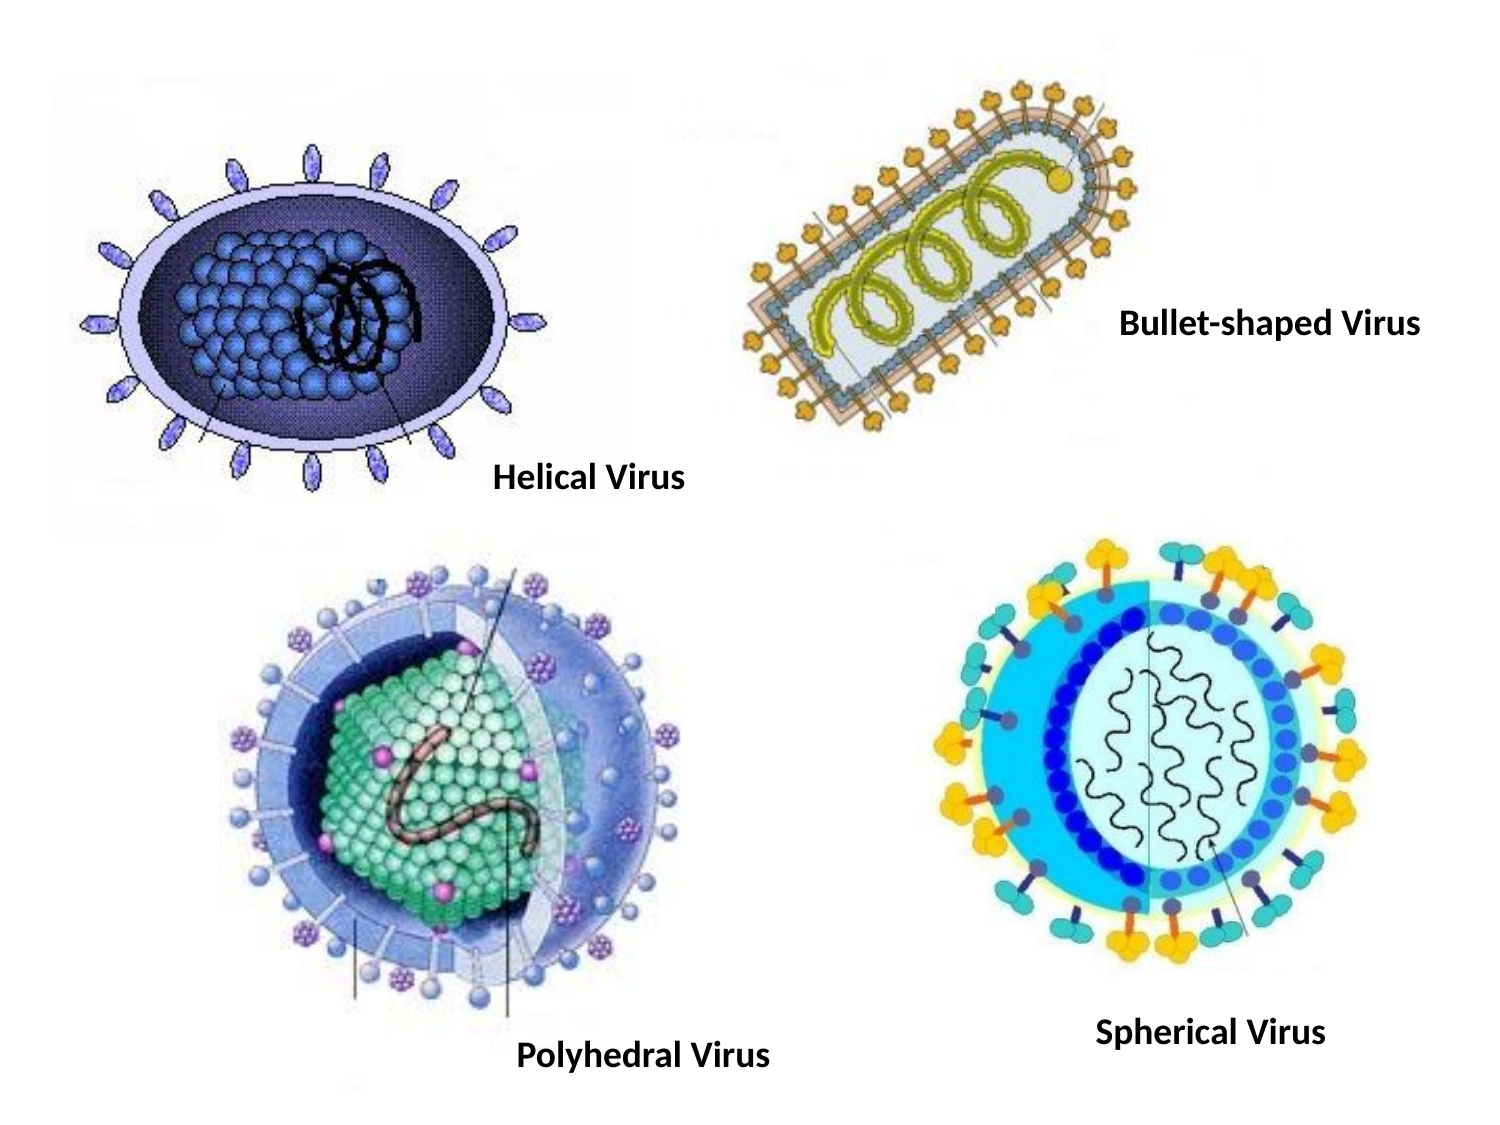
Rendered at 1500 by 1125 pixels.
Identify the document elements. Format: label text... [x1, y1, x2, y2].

picture [52, 77, 692, 1093]
picture [867, 491, 1411, 1034]
picture [666, 31, 1270, 480]
text_box Helical Virus [635, 444, 739, 505]
text_box Polyhedral Virus [696, 1023, 845, 1083]
text_box Spherical Virus [1080, 999, 1424, 1060]
text_box Bullet-shaped Virus [1275, 290, 1447, 351]
